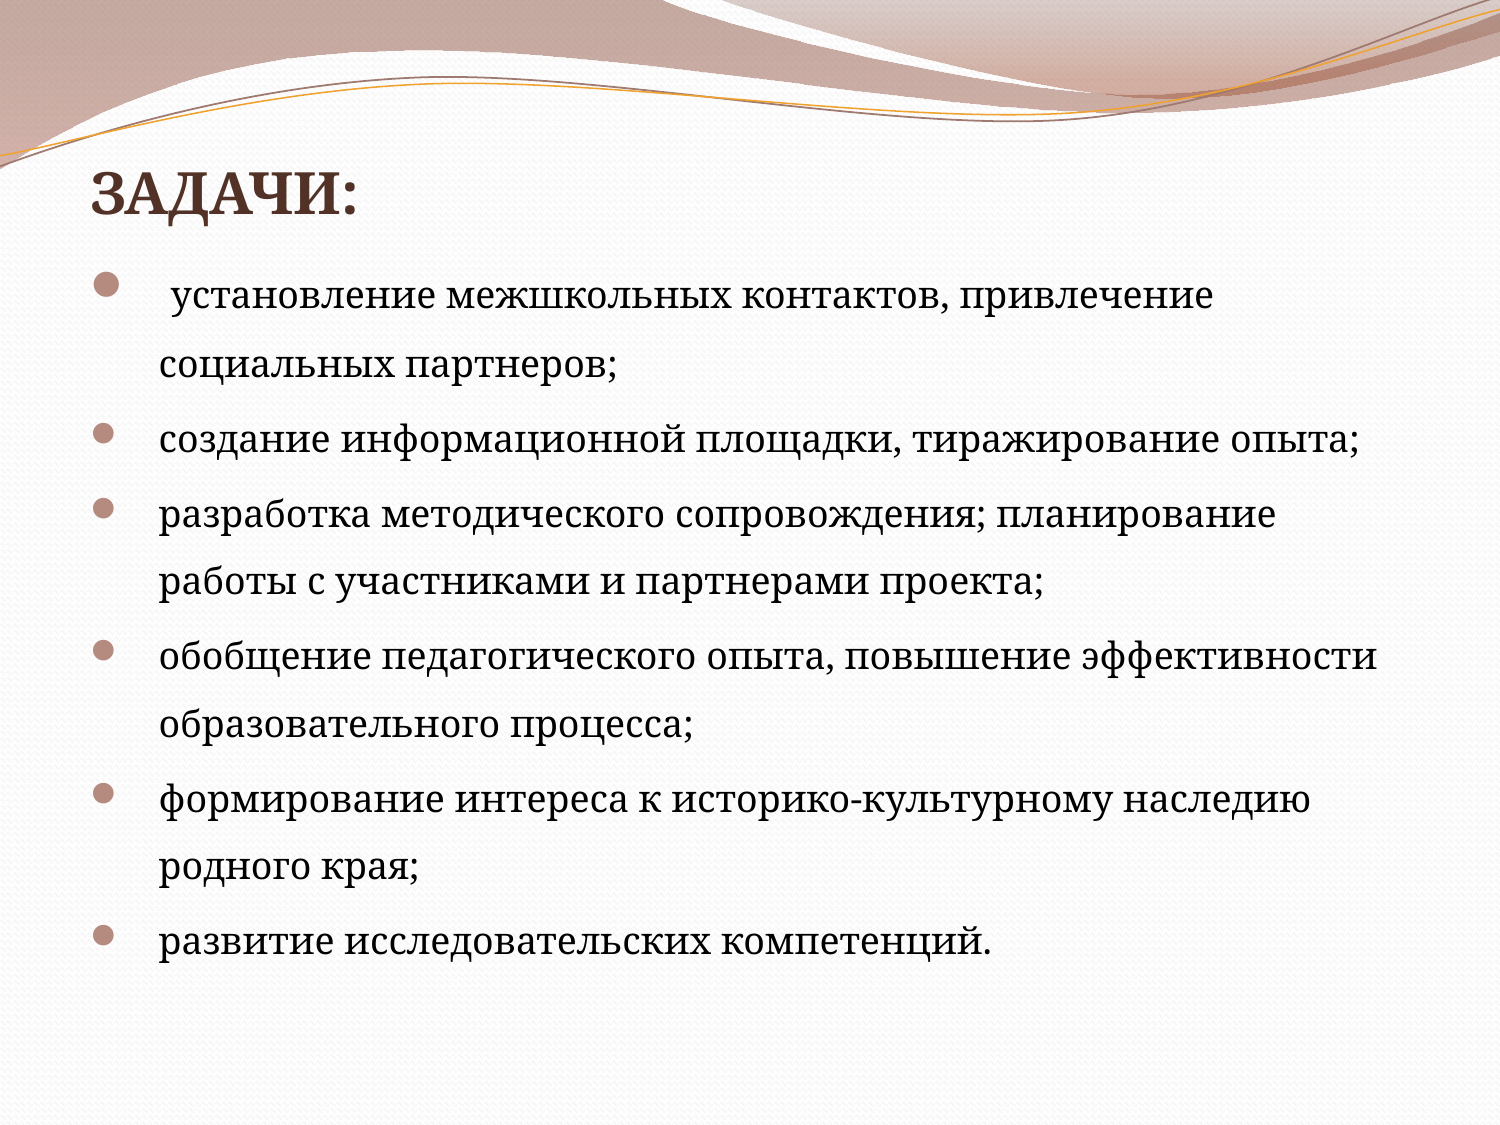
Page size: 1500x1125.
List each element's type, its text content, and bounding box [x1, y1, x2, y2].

list ЗАДАЧИ: установление межшкольных контактов, привлечение социальных партнеров; создание информационной площадки, тиражирование опыта; разработка методического сопровождения; планирование работы с участниками и партнерами проекта; обобщение педагогического опыта, повышение эффективности образовательного процесса; формирование интереса к историко-культурному наследию родного края; развитие исследовательских компетенций. [74, 113, 1426, 1038]
